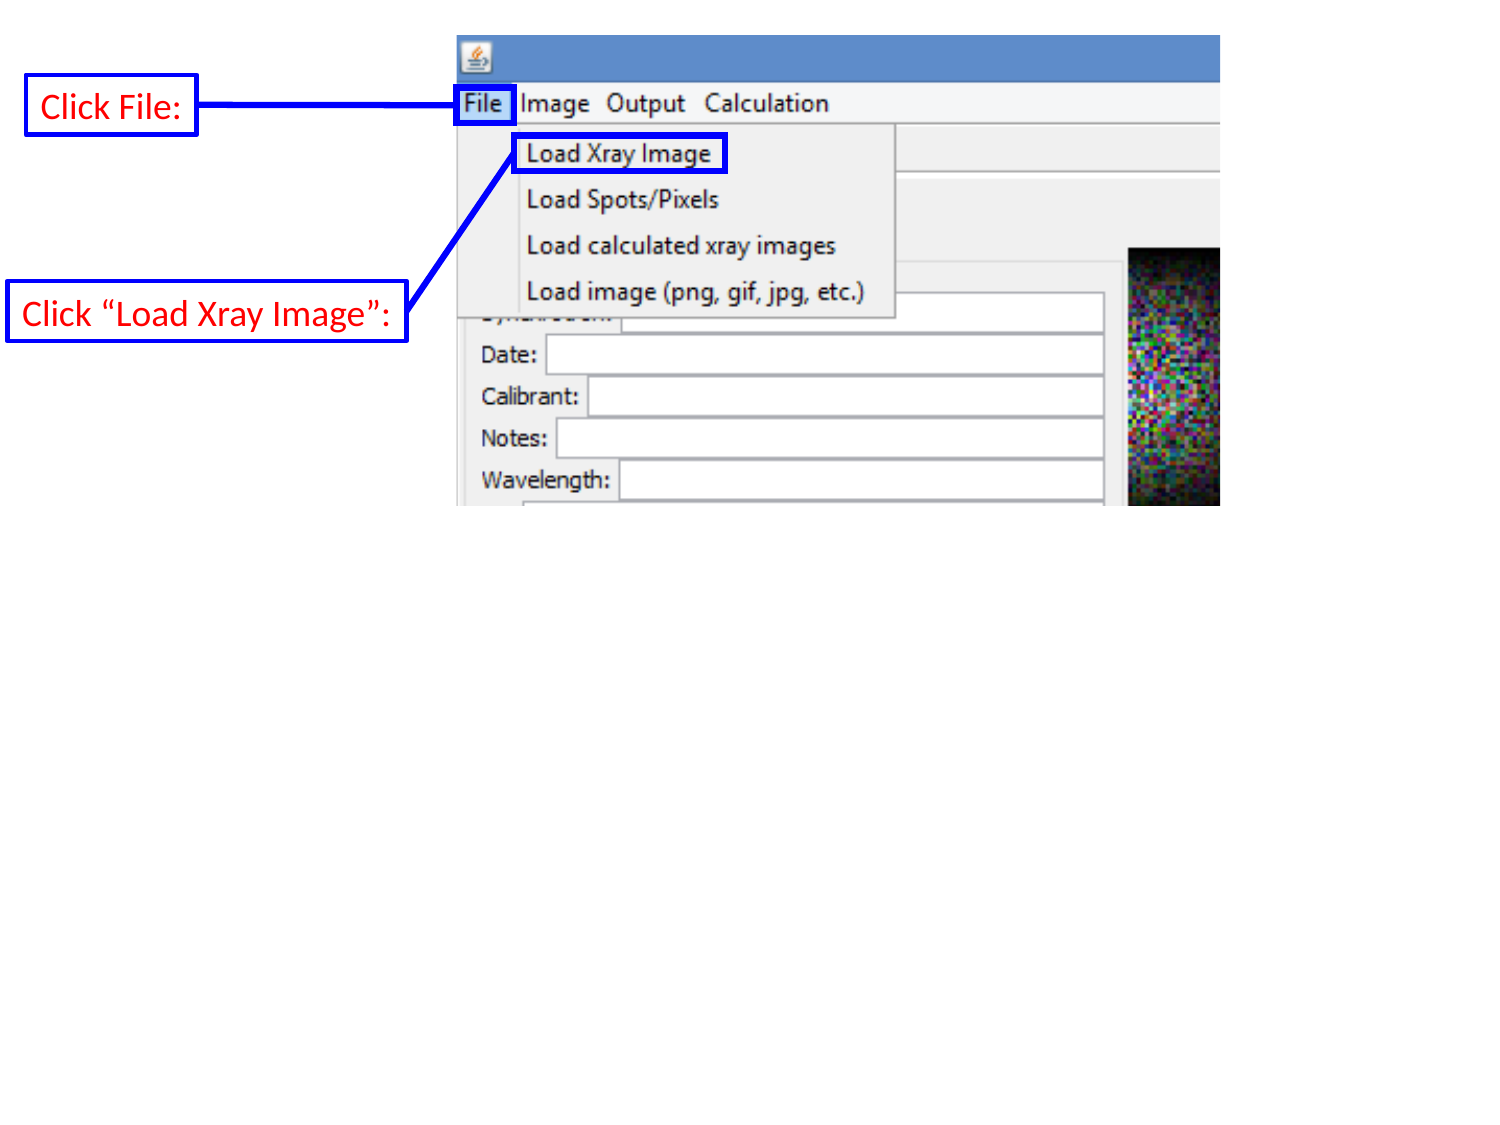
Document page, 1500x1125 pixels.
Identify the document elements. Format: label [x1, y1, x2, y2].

text_box [4, 35, 1220, 506]
